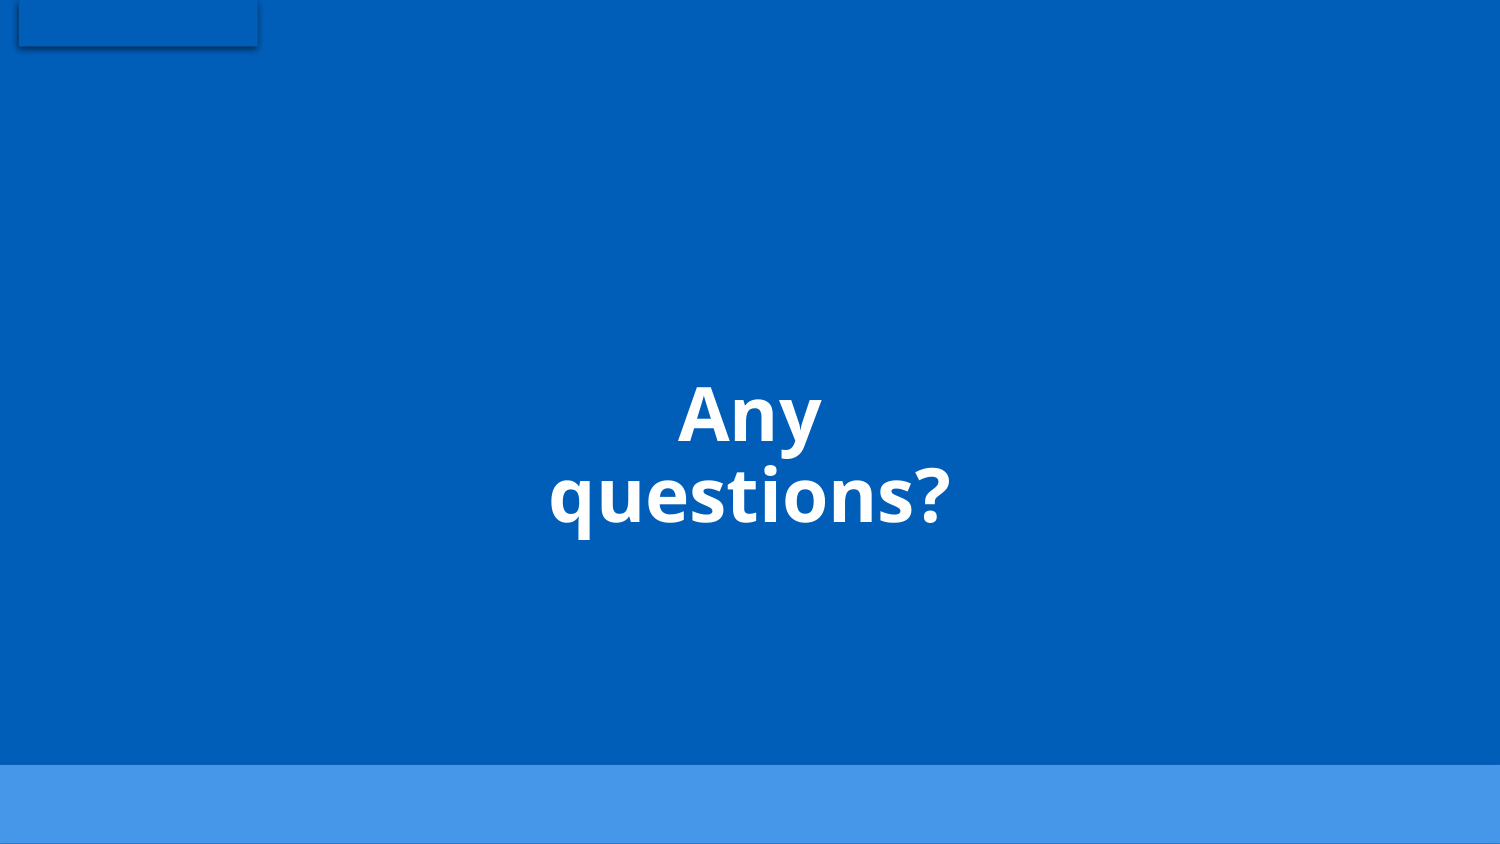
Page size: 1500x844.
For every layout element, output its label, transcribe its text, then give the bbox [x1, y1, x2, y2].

title Any questions? [499, 368, 1001, 466]
